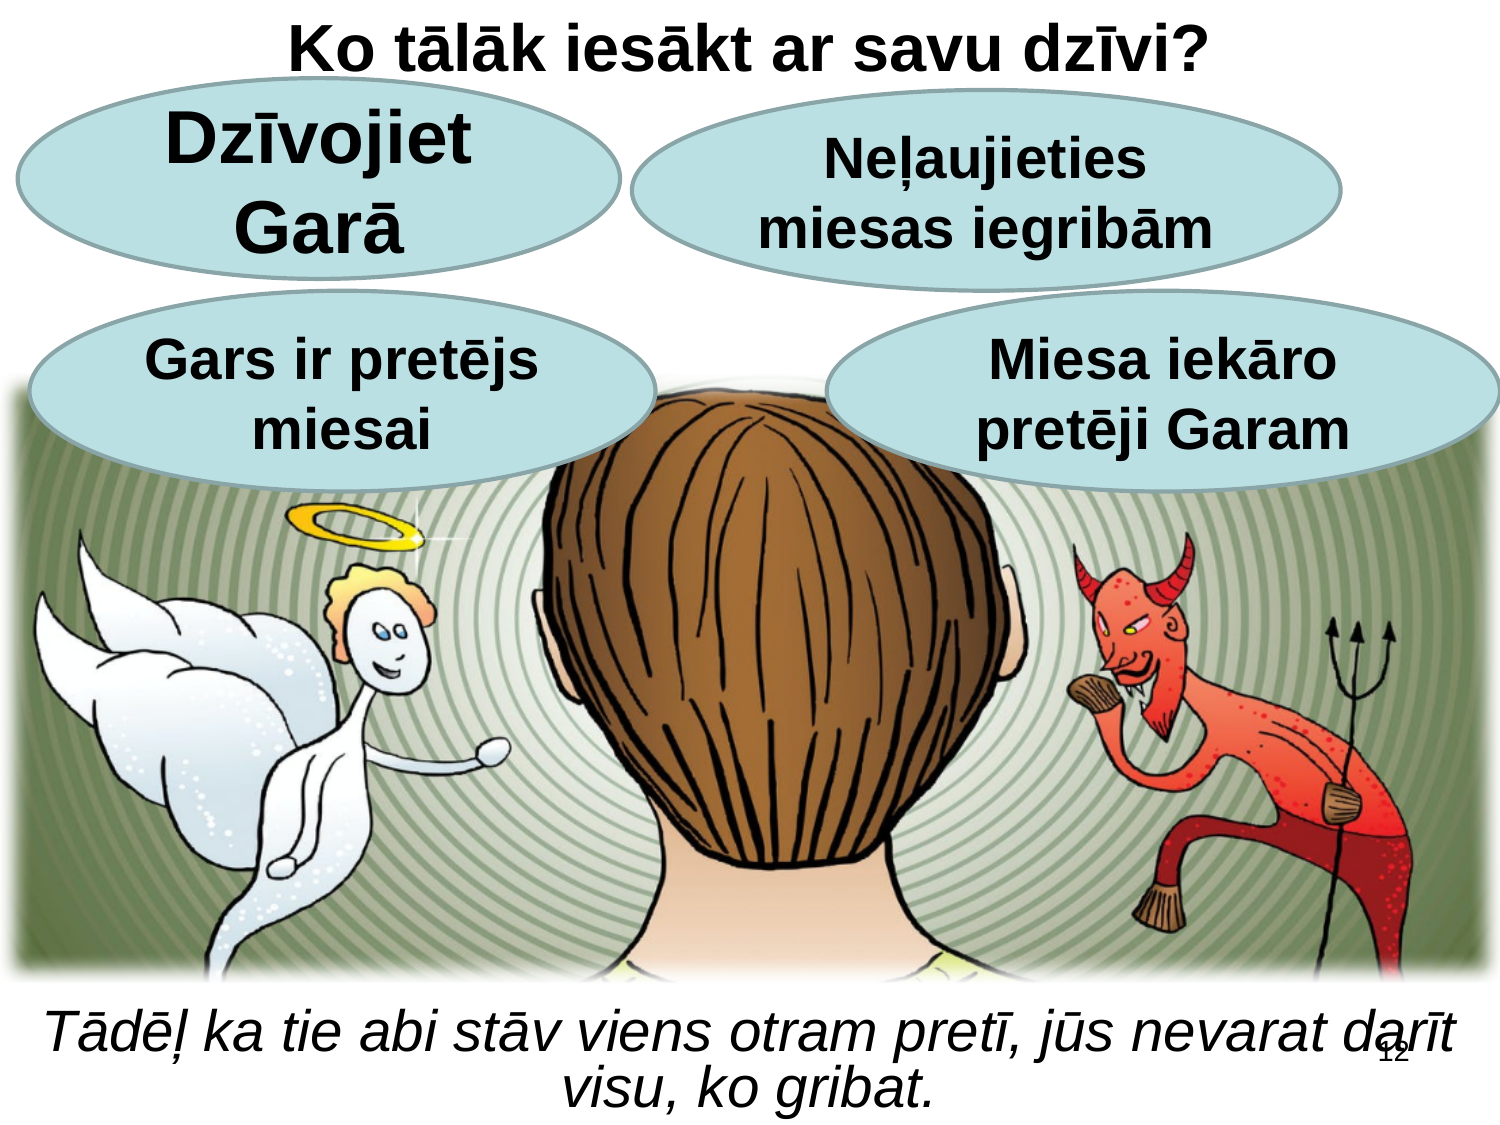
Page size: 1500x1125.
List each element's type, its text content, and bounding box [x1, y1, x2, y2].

picture [0, 373, 1500, 984]
text_box Miesa iekāro pretēji Garam [831, 288, 1496, 371]
list Tādēļ ka tie abi stāv viens otram pretī, jūs nevarat darīt visu, ko gribat. [0, 999, 1500, 1125]
title Ko tālāk iesākt ar savu dzīvi? [0, 0, 1500, 91]
slide_number 12 [1074, 1024, 1426, 1103]
text_box Neļaujieties miesas iegribām [629, 87, 1343, 293]
text_box Dzīvojiet Garā [15, 76, 623, 282]
text_box Gars ir pretējs miesai [33, 288, 652, 371]
